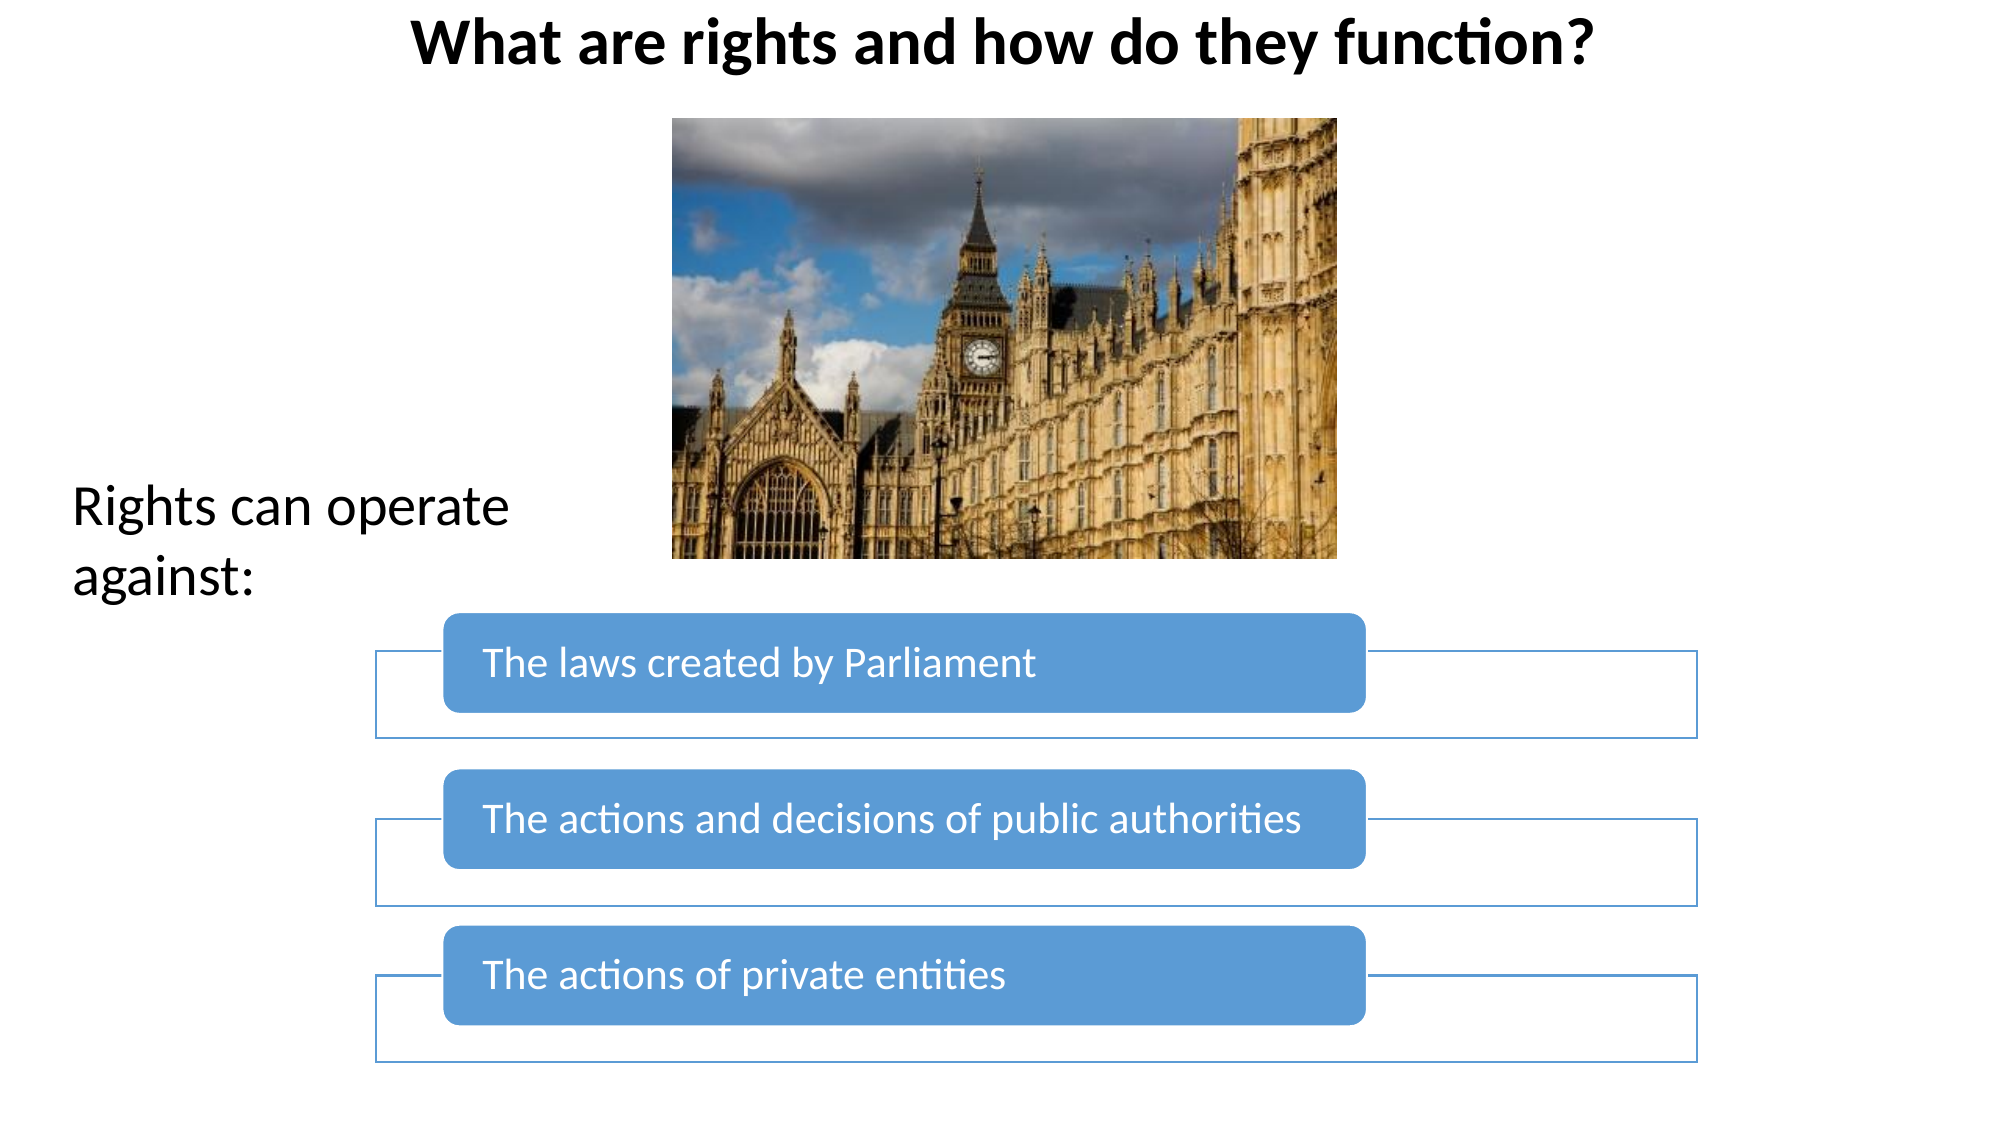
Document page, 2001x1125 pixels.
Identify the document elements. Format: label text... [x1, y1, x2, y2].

text_box Rights can operate against: [57, 459, 376, 615]
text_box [376, 440, 1698, 1125]
picture [672, 118, 1337, 559]
text_box What are rights and how do they function? [343, 0, 1665, 85]
